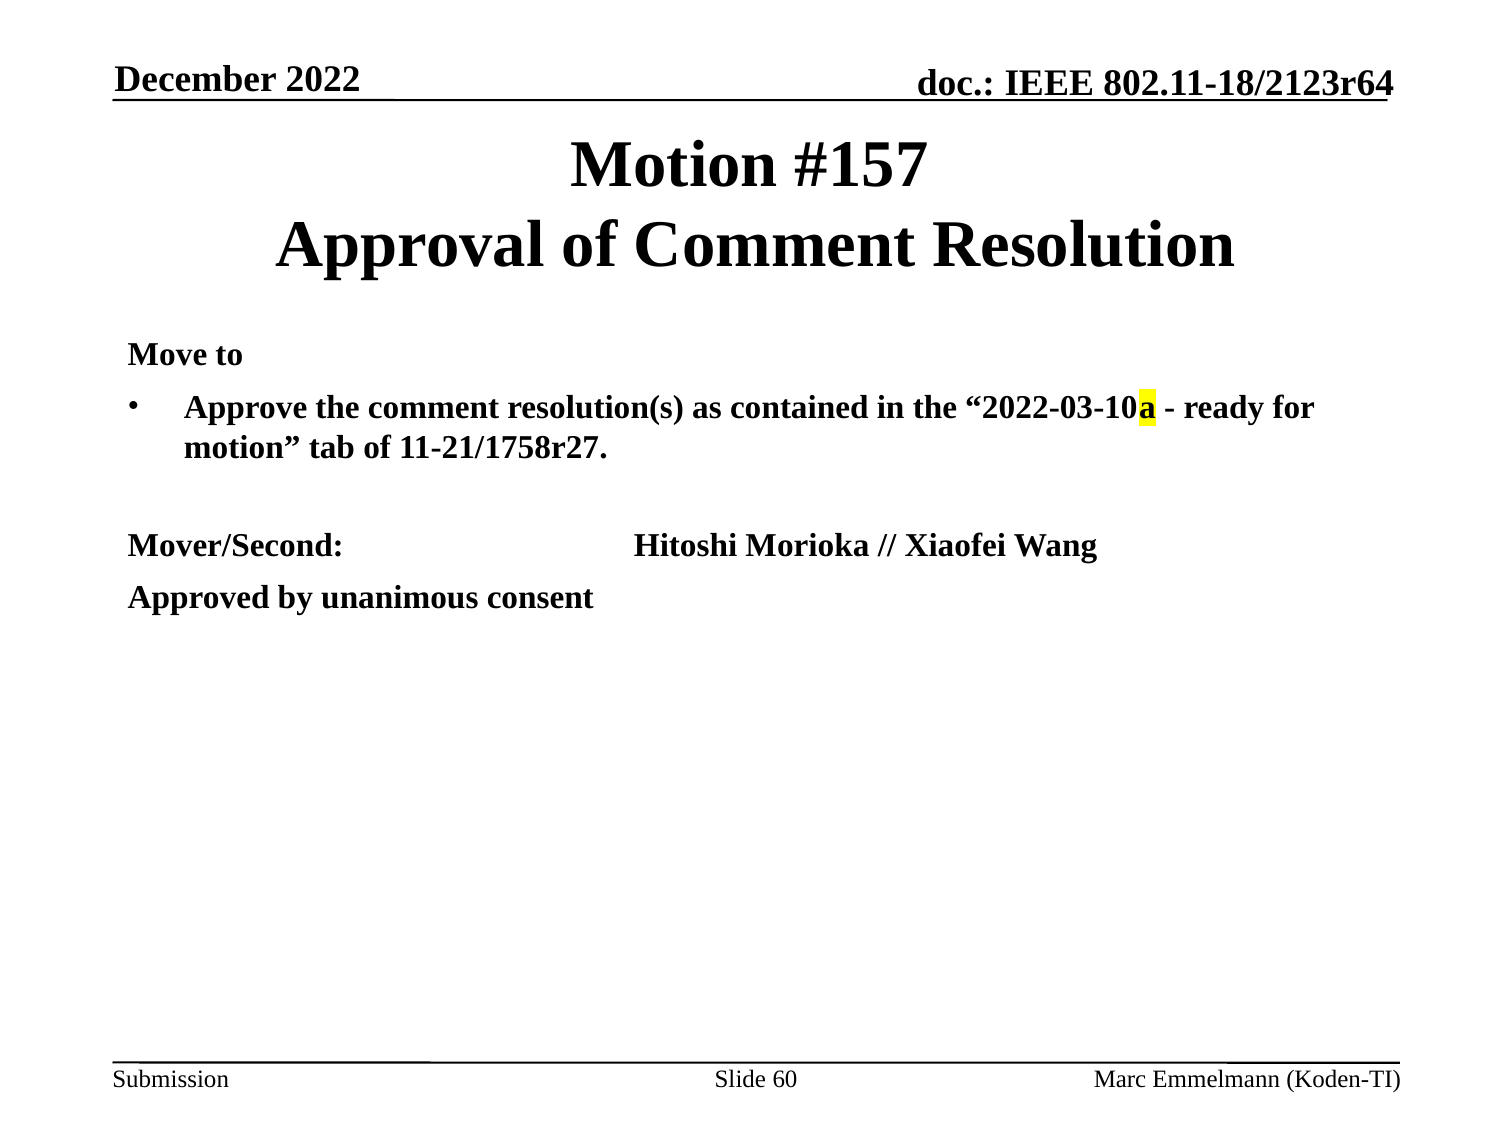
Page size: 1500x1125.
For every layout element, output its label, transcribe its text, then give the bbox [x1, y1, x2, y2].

slide_number Slide 60 [712, 1061, 800, 1123]
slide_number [114, 54, 423, 100]
title Motion #157 Approval of Comment Resolution [112, 112, 1388, 288]
list Move to Approve the comment resolution(s) as contained in the “2022-03-10a - ready for motion” tab of 11-21/1758r27. Mover/Second: Hitoshi Morioka // Xiaofei Wang Approved by unanimous consent [112, 324, 1388, 1000]
footer Marc Emmelmann (Koden-TI) [878, 1061, 1402, 1093]
